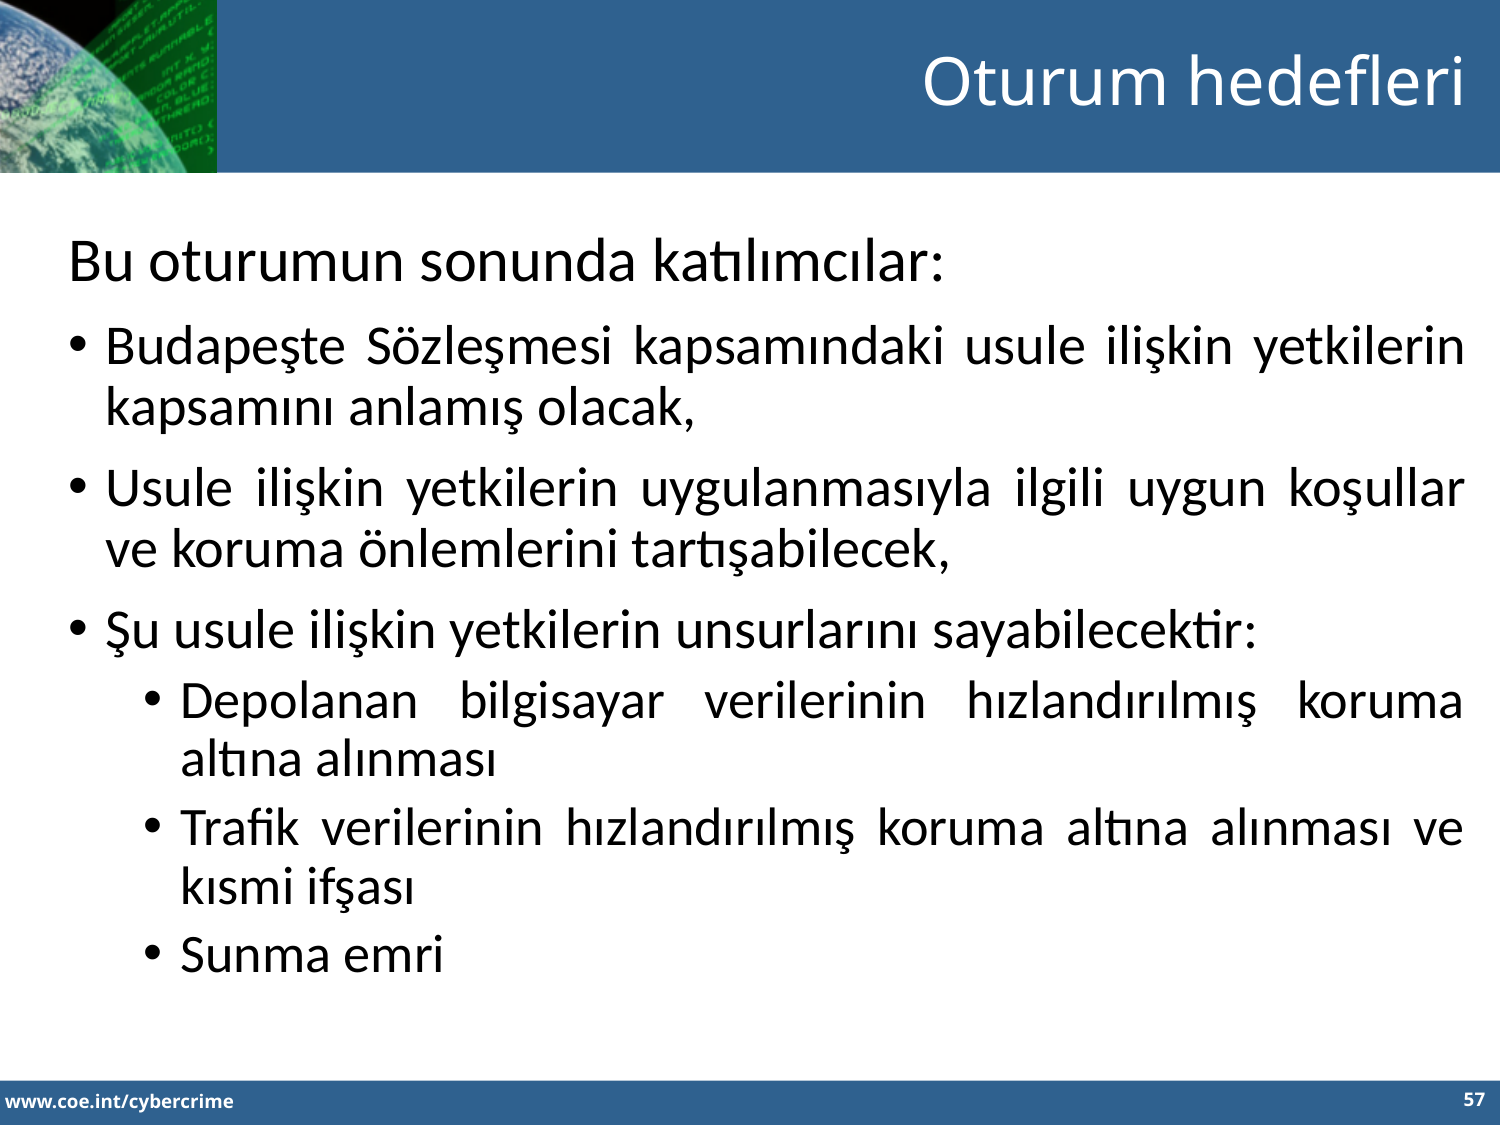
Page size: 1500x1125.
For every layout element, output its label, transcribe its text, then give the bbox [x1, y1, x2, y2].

list Bu oturumun sonunda katılımcılar: Budapeşte Sözleşmesi kapsamındaki usule ilişkin yetkilerin kapsamını anlamış olacak, Usule ilişkin yetkilerin uygulanmasıyla ilgili uygun koşullar ve koruma önlemlerini tartışabilecek, Şu usule ilişkin yetkilerin unsurlarını sayabilecektir: Depolanan bilgisayar verilerinin hızlandırılmış koruma altına alınması Trafik verilerinin hızlandırılmış koruma altına alınması ve kısmi ifşası Sunma emri [53, 219, 1483, 1080]
text_box Oturum hedefleri [230, 31, 1483, 126]
picture [0, 1, 217, 173]
